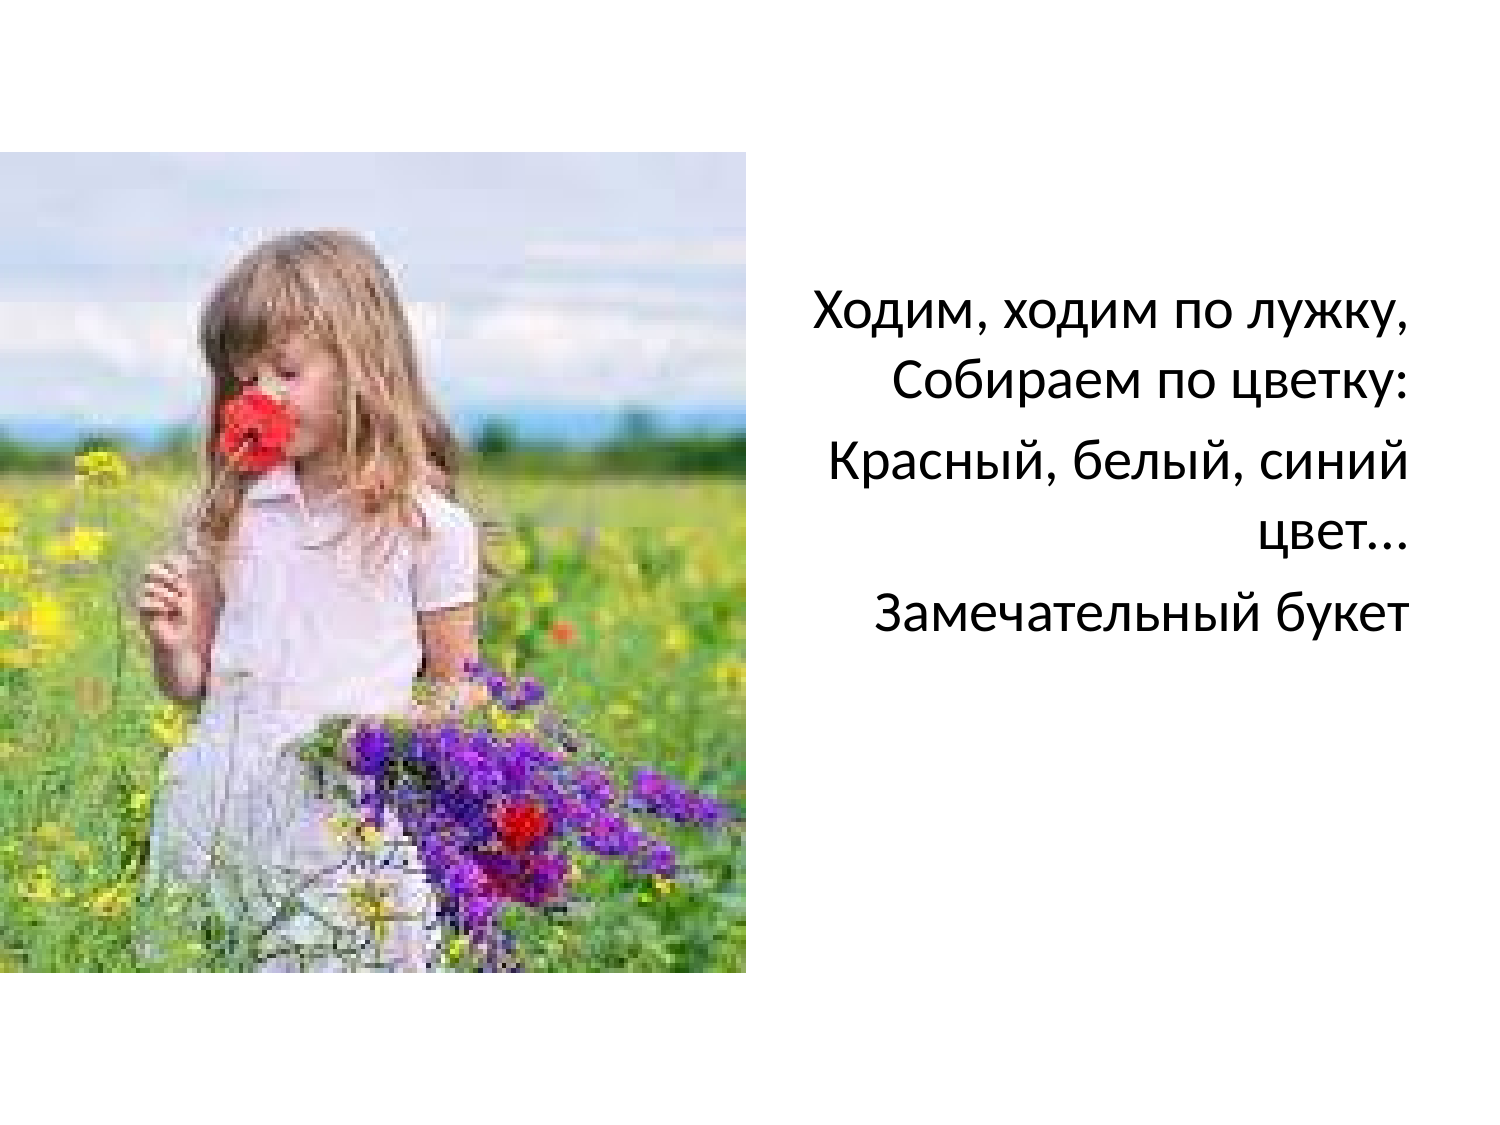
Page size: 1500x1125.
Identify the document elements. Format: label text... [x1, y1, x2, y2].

list Ходим, ходим по лужку, Собираем по цветку: Красный, белый, синий цвет... Замечательный букет [762, 262, 1425, 1005]
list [0, 152, 746, 973]
